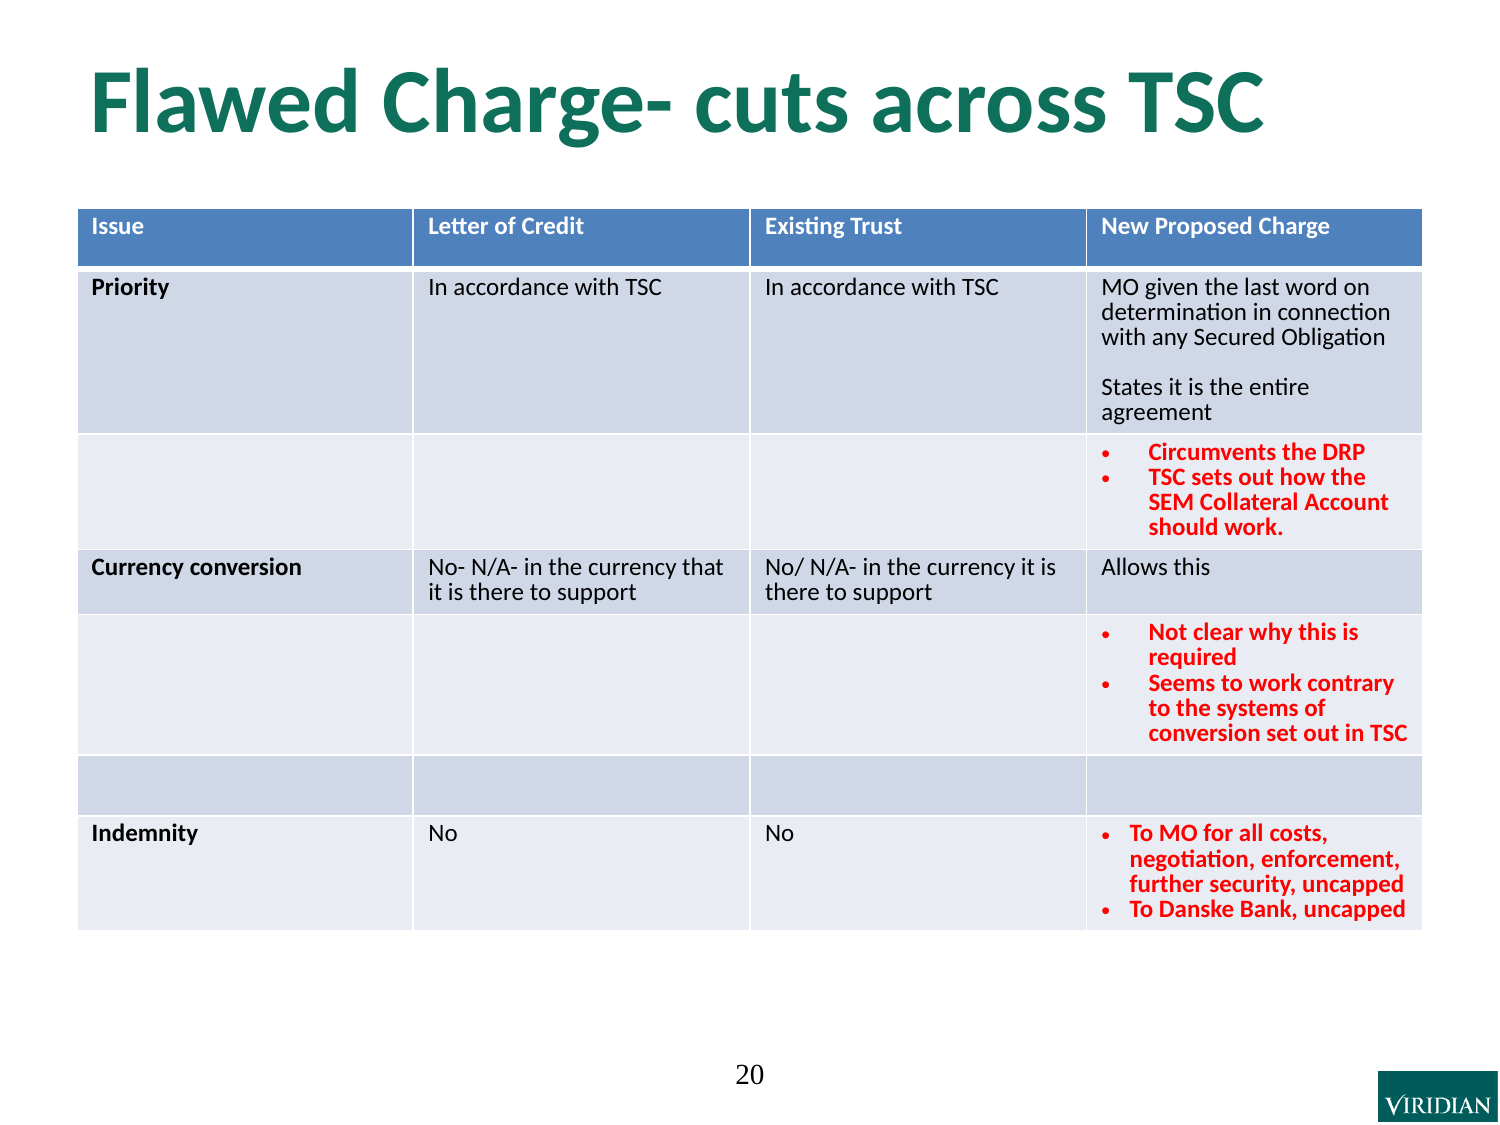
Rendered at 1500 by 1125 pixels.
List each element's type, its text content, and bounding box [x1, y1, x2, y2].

table_cell Not clear why this is required Seems to work contrary to the systems of conversion set out in TSC [1087, 615, 1422, 754]
table_header New Proposed Charge [1087, 209, 1422, 266]
table_cell To MO for all costs, negotiation, enforcement, further security, uncapped To Danske Bank, uncapped [1087, 817, 1422, 930]
table_cell MO given the last word on determination in connection with any Secured Obligation States it is the entire agreement [1087, 272, 1422, 433]
table_header Letter of Credit [414, 209, 749, 266]
footer 20 [512, 1042, 988, 1103]
table_cell Indemnity [78, 817, 412, 930]
title Flawed Charge- cuts across TSC [75, 2, 1425, 190]
picture [1375, 1068, 1500, 1125]
table_cell No [414, 817, 749, 930]
table_cell [414, 756, 749, 815]
table_header Existing Trust [751, 209, 1086, 266]
table_cell [78, 615, 412, 754]
table_cell No- N/A- in the currency that it is there to support [414, 550, 749, 614]
table_cell [751, 615, 1086, 754]
table_cell [414, 435, 749, 549]
table_cell [78, 435, 412, 549]
table_cell [414, 615, 749, 754]
table_cell Allows this [1087, 550, 1422, 614]
table_header Issue [78, 209, 412, 266]
table_cell In accordance with TSC [414, 272, 749, 433]
table_cell [78, 756, 412, 815]
table_cell In accordance with TSC [751, 272, 1086, 433]
table_cell Priority [78, 272, 412, 433]
table_cell [751, 756, 1086, 815]
table_cell No/ N/A- in the currency it is there to support [751, 550, 1086, 614]
table_cell [1087, 756, 1422, 815]
table_cell [751, 435, 1086, 549]
table_cell Circumvents the DRP TSC sets out how the SEM Collateral Account should work. [1087, 435, 1422, 549]
table_cell No [751, 817, 1086, 930]
table_cell Currency conversion [78, 550, 412, 614]
